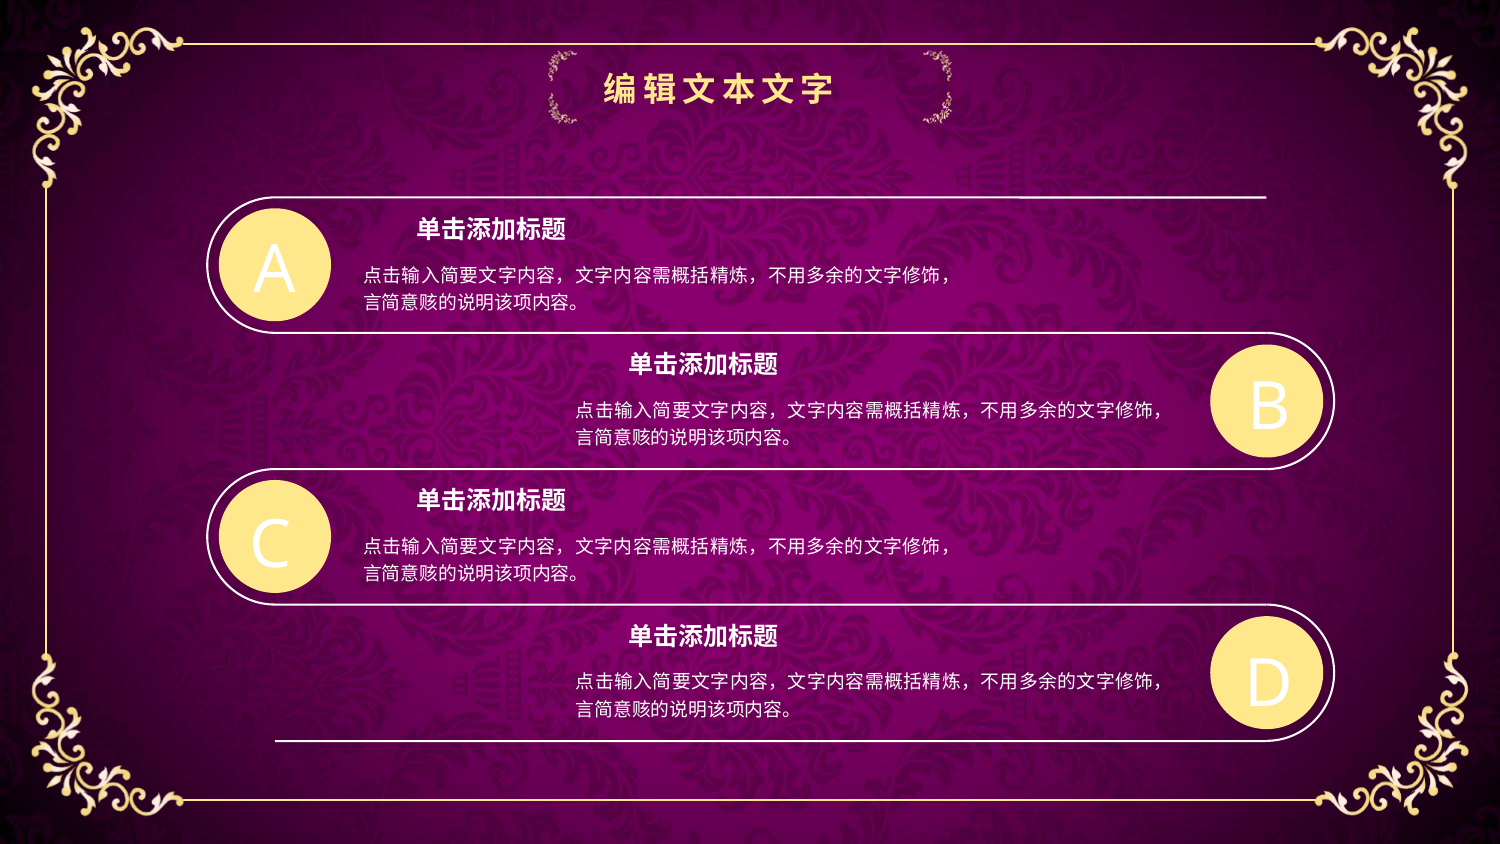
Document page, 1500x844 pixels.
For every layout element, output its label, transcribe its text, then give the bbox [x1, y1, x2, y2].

text_box 单击添加标题 [613, 341, 794, 386]
text_box C [243, 501, 299, 582]
text_box A [247, 225, 303, 306]
text_box 单击添加标题 [401, 205, 582, 251]
text_box [219, 209, 331, 321]
text_box [207, 469, 275, 605]
text_box 点击输入简要文字内容，文字内容需概括精炼，不用多余的文字修饰，言简意赅的说明该项内容。 [348, 522, 975, 592]
text_box B [1241, 363, 1298, 444]
picture [0, 0, 1500, 844]
text_box 点击输入简要文字内容，文字内容需概括精炼，不用多余的文字修饰，言简意赅的说明该项内容。 [561, 386, 1188, 456]
text_box 单击添加标题 [613, 612, 794, 658]
text_box 点击输入简要文字内容，文字内容需概括精炼，不用多余的文字修饰，言简意赅的说明该项内容。 [561, 658, 1188, 728]
text_box 点击输入简要文字内容，文字内容需概括精炼，不用多余的文字修饰，言简意赅的说明该项内容。 [348, 251, 975, 321]
text_box [1211, 617, 1323, 729]
text_box [219, 481, 331, 592]
text_box [207, 197, 275, 333]
text_box 编辑文本文字 [588, 61, 911, 116]
text_box 单击添加标题 [401, 477, 582, 523]
text_box [1211, 345, 1323, 457]
text_box D [1241, 639, 1298, 720]
text_box [1266, 332, 1335, 470]
text_box [1266, 604, 1335, 741]
